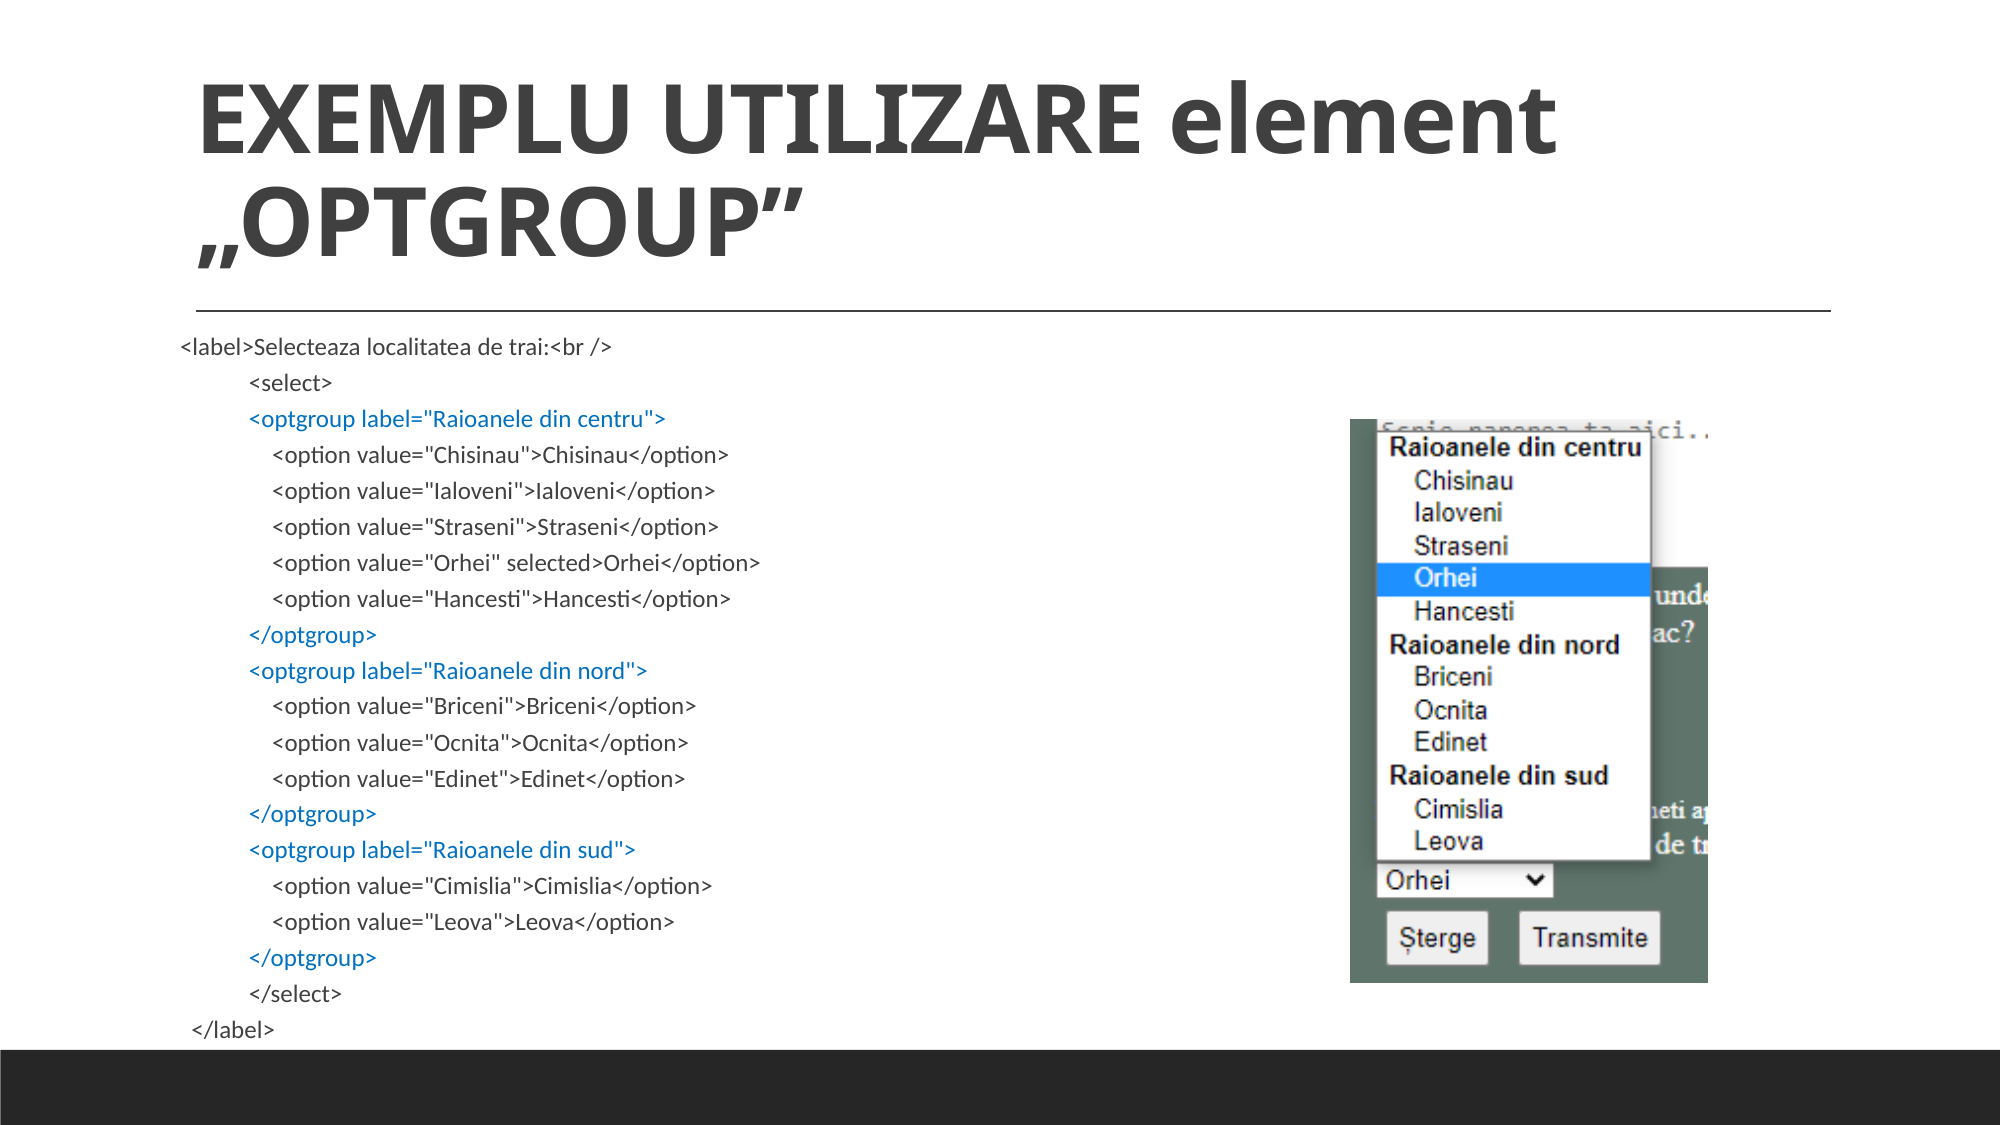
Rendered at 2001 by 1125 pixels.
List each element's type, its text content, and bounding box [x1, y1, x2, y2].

picture [1349, 418, 1709, 984]
title EXEMPLU UTILIZARE element „OPTGROUP” [180, 47, 1830, 285]
list <label>Selecteaza localitatea de trai:<br /> <select> <optgroup label="Raioanele din centru"> <option value="Chisinau">Chisinau</option> <option value="Ialoveni">Ialoveni</option> <option value="Straseni">Straseni</option> <option value="Orhei" selected>Orhei</option> <option value="Hancesti">Hancesti</option> </optgroup> <optgroup label="Raioanele din nord"> <option value="Briceni">Briceni</option> <option value="Ocnita">Ocnita</option> <option value="Edinet">Edinet</option> </optgroup> <optgroup label="Raioanele din sud"> <option value="Cimislia">Cimislia</option> <option value="Leova">Leova</option> </optgroup> </select> </label> [180, 320, 1530, 1052]
